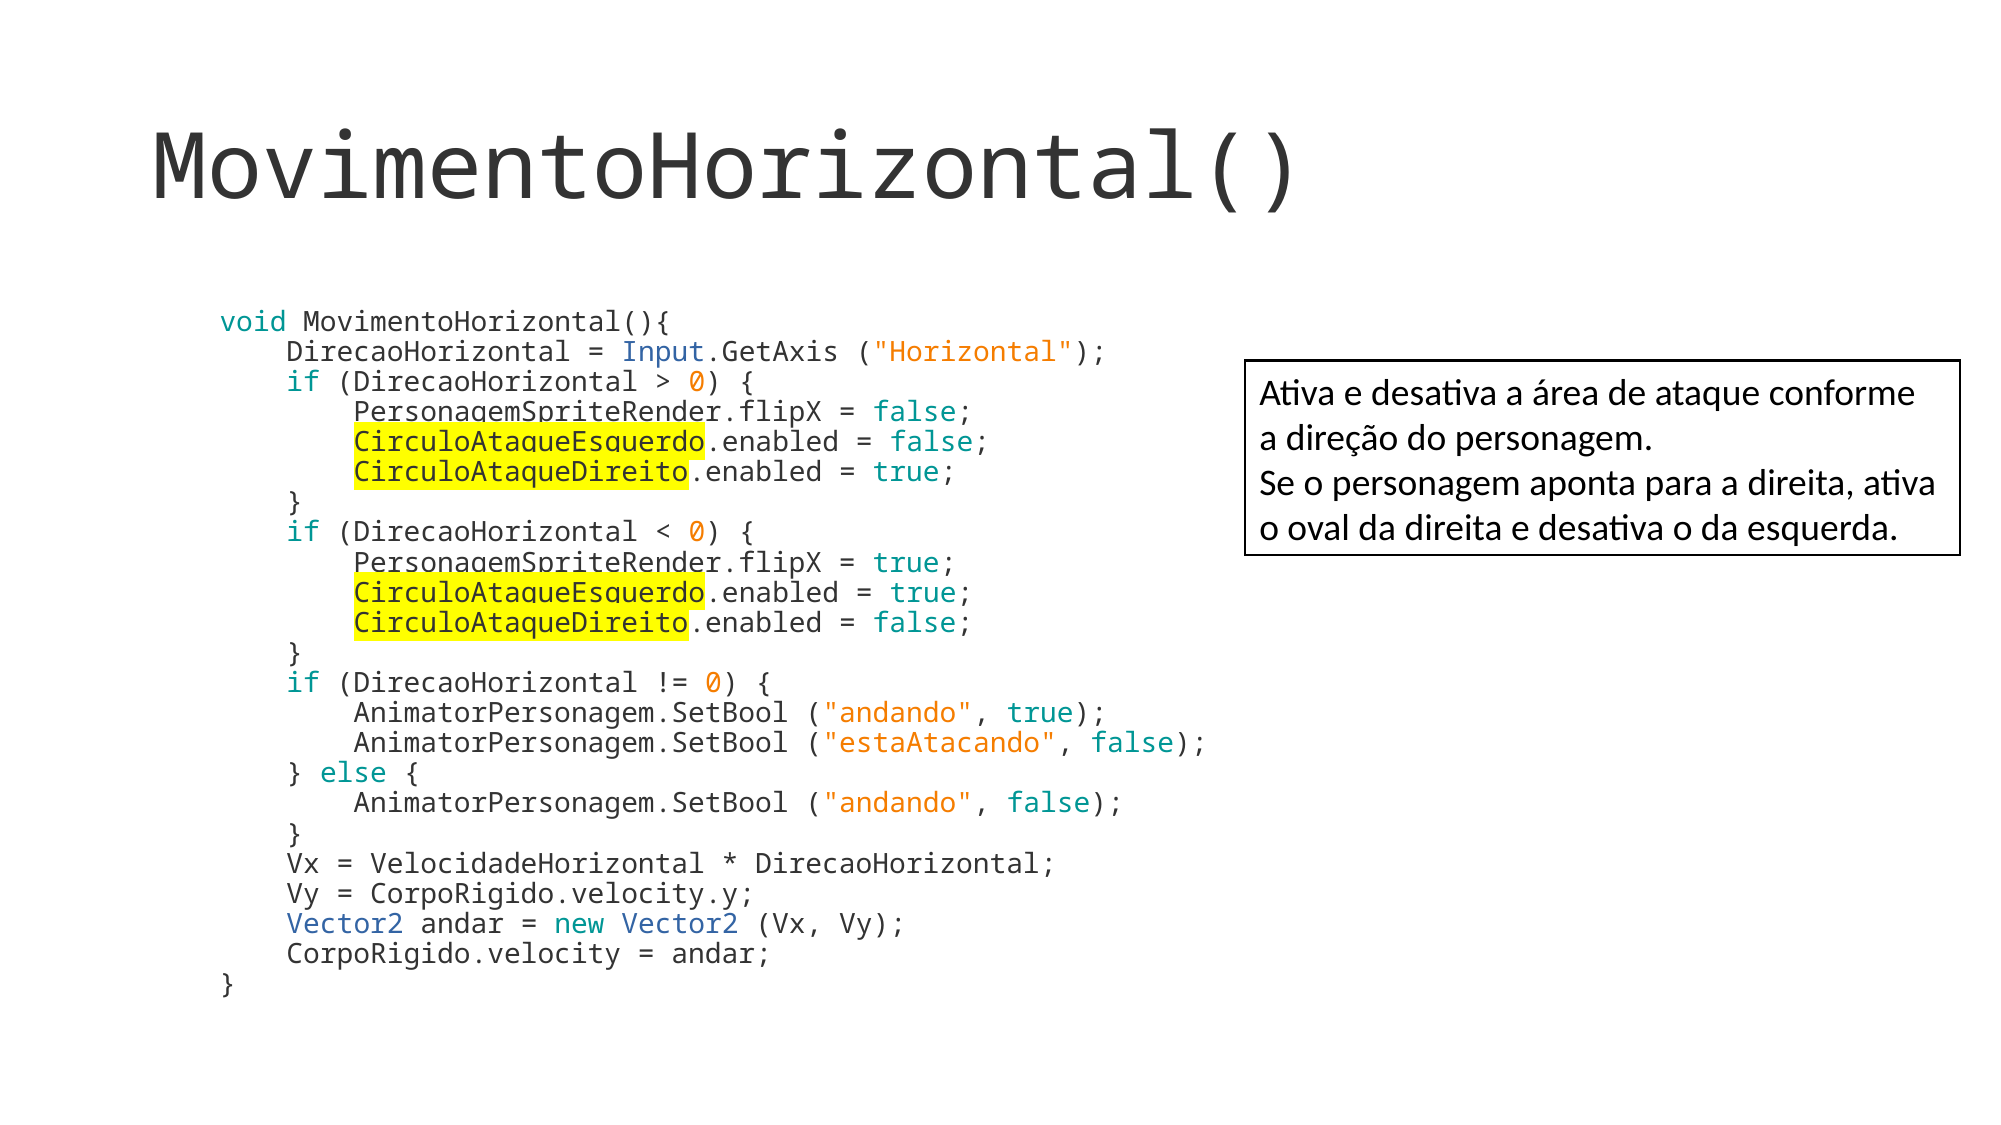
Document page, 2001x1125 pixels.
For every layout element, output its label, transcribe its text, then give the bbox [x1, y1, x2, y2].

text_box Ativa e desativa a área de ataque conforme a direção do personagem. Se o personagem aponta para a direita, ativa o oval da direita e desativa o da esquerda. [1244, 359, 1961, 556]
list void MovimentoHorizontal(){ DirecaoHorizontal = Input.GetAxis ("Horizontal"); if (DirecaoHorizontal > 0) { PersonagemSpriteRender.flipX = false; CirculoAtaqueEsquerdo.enabled = false; CirculoAtaqueDireito.enabled = true; } if (DirecaoHorizontal < 0) { PersonagemSpriteRender.flipX = true; CirculoAtaqueEsquerdo.enabled = true; CirculoAtaqueDireito.enabled = false; } if (DirecaoHorizontal != 0) { AnimatorPersonagem.SetBool ("andando", true); AnimatorPersonagem.SetBool ("estaAtacando", false); } else { AnimatorPersonagem.SetBool ("andando", false); } Vx = VelocidadeHorizontal * DirecaoHorizontal; Vy = CorpoRigido.velocity.y; Vector2 andar = new Vector2 (Vx, Vy); CorpoRigido.velocity = andar; } [137, 299, 1863, 1014]
title MovimentoHorizontal() [137, 59, 1863, 278]
